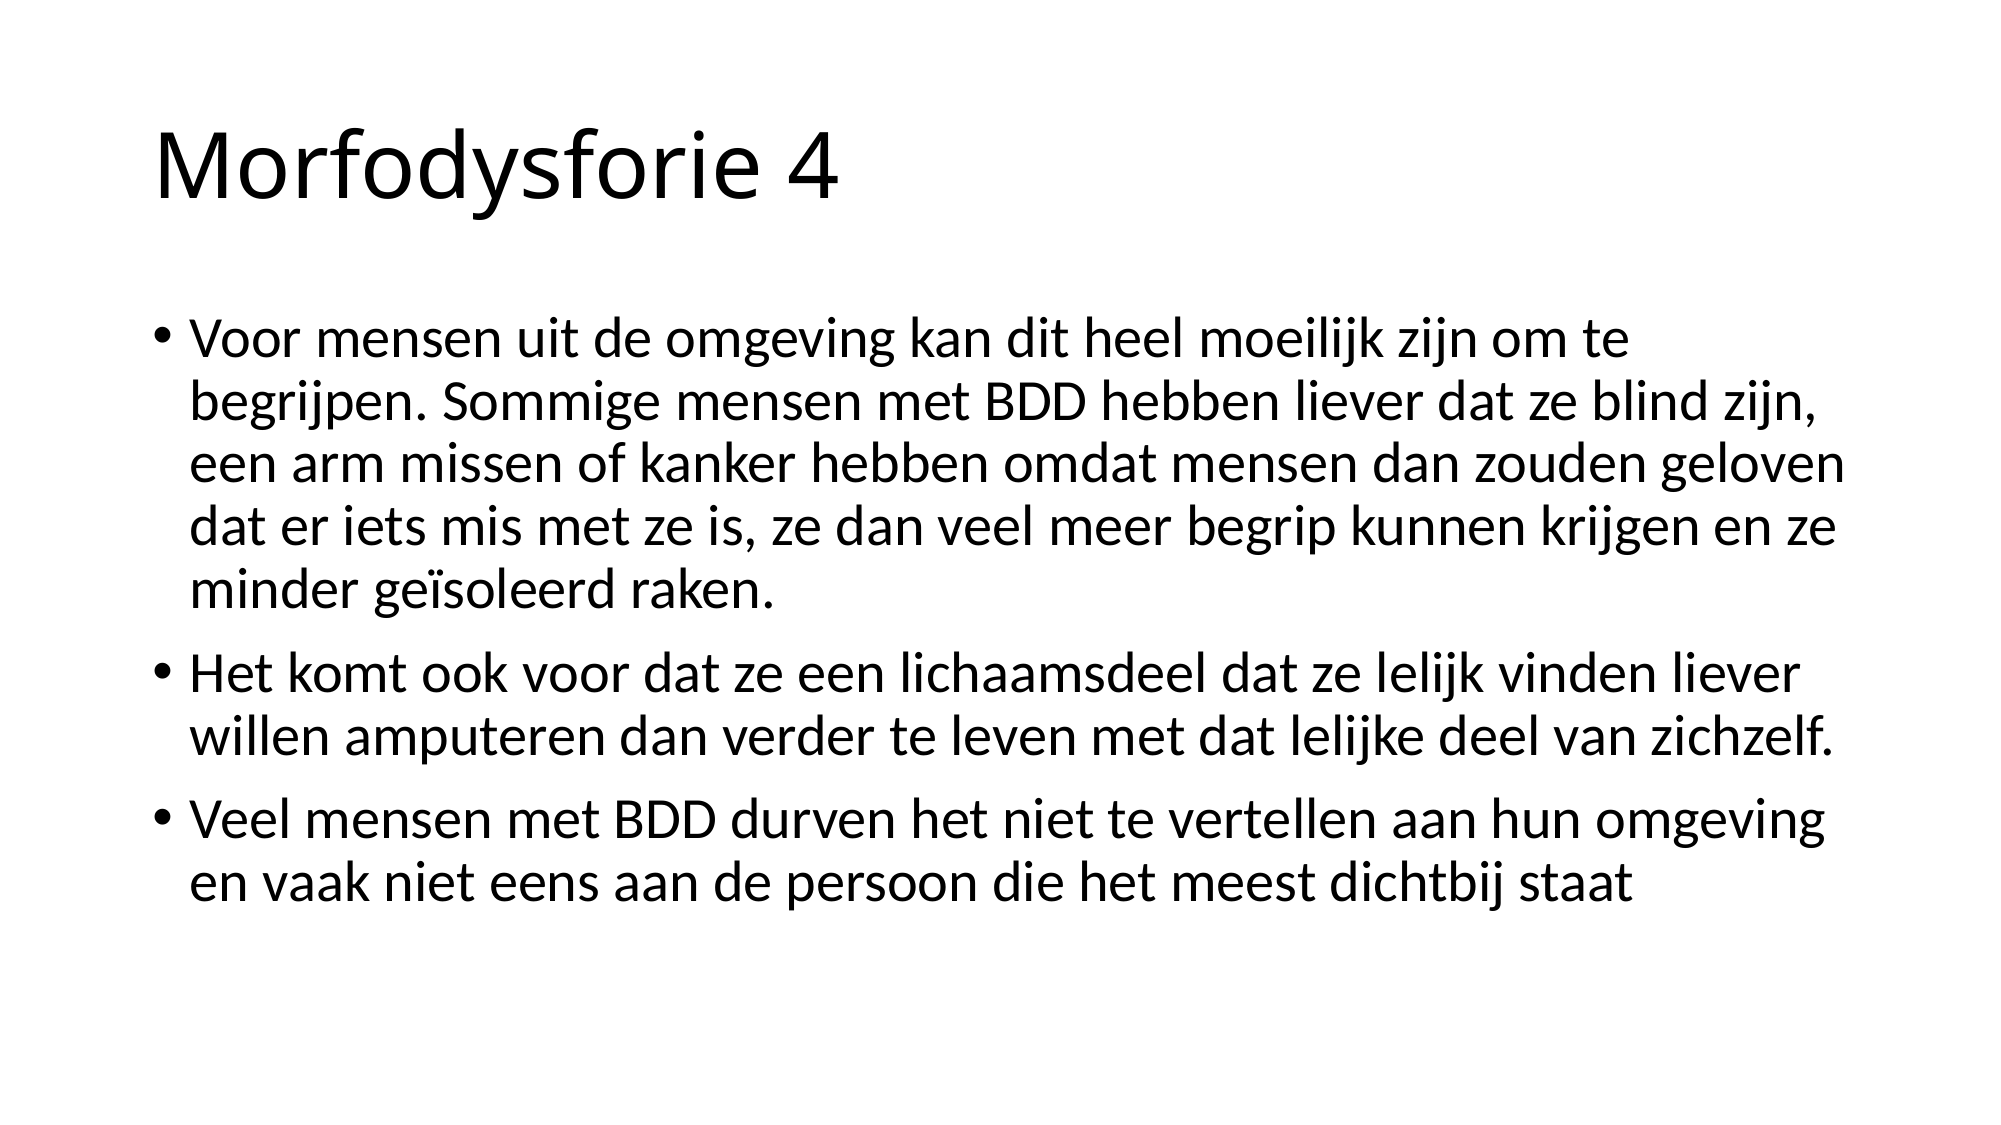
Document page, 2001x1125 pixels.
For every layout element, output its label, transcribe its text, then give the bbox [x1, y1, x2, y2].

list Voor mensen uit de omgeving kan dit heel moeilijk zijn om te begrijpen. Sommige mensen met BDD hebben liever dat ze blind zijn, een arm missen of kanker hebben omdat mensen dan zouden geloven dat er iets mis met ze is, ze dan veel meer begrip kunnen krijgen en ze minder geïsoleerd raken. Het komt ook voor dat ze een lichaamsdeel dat ze lelijk vinden liever willen amputeren dan verder te leven met dat lelijke deel van zichzelf. Veel mensen met BDD durven het niet te vertellen aan hun omgeving en vaak niet eens aan de persoon die het meest dichtbij staat [137, 299, 1863, 1014]
title Morfodysforie 4 [137, 59, 1863, 278]
